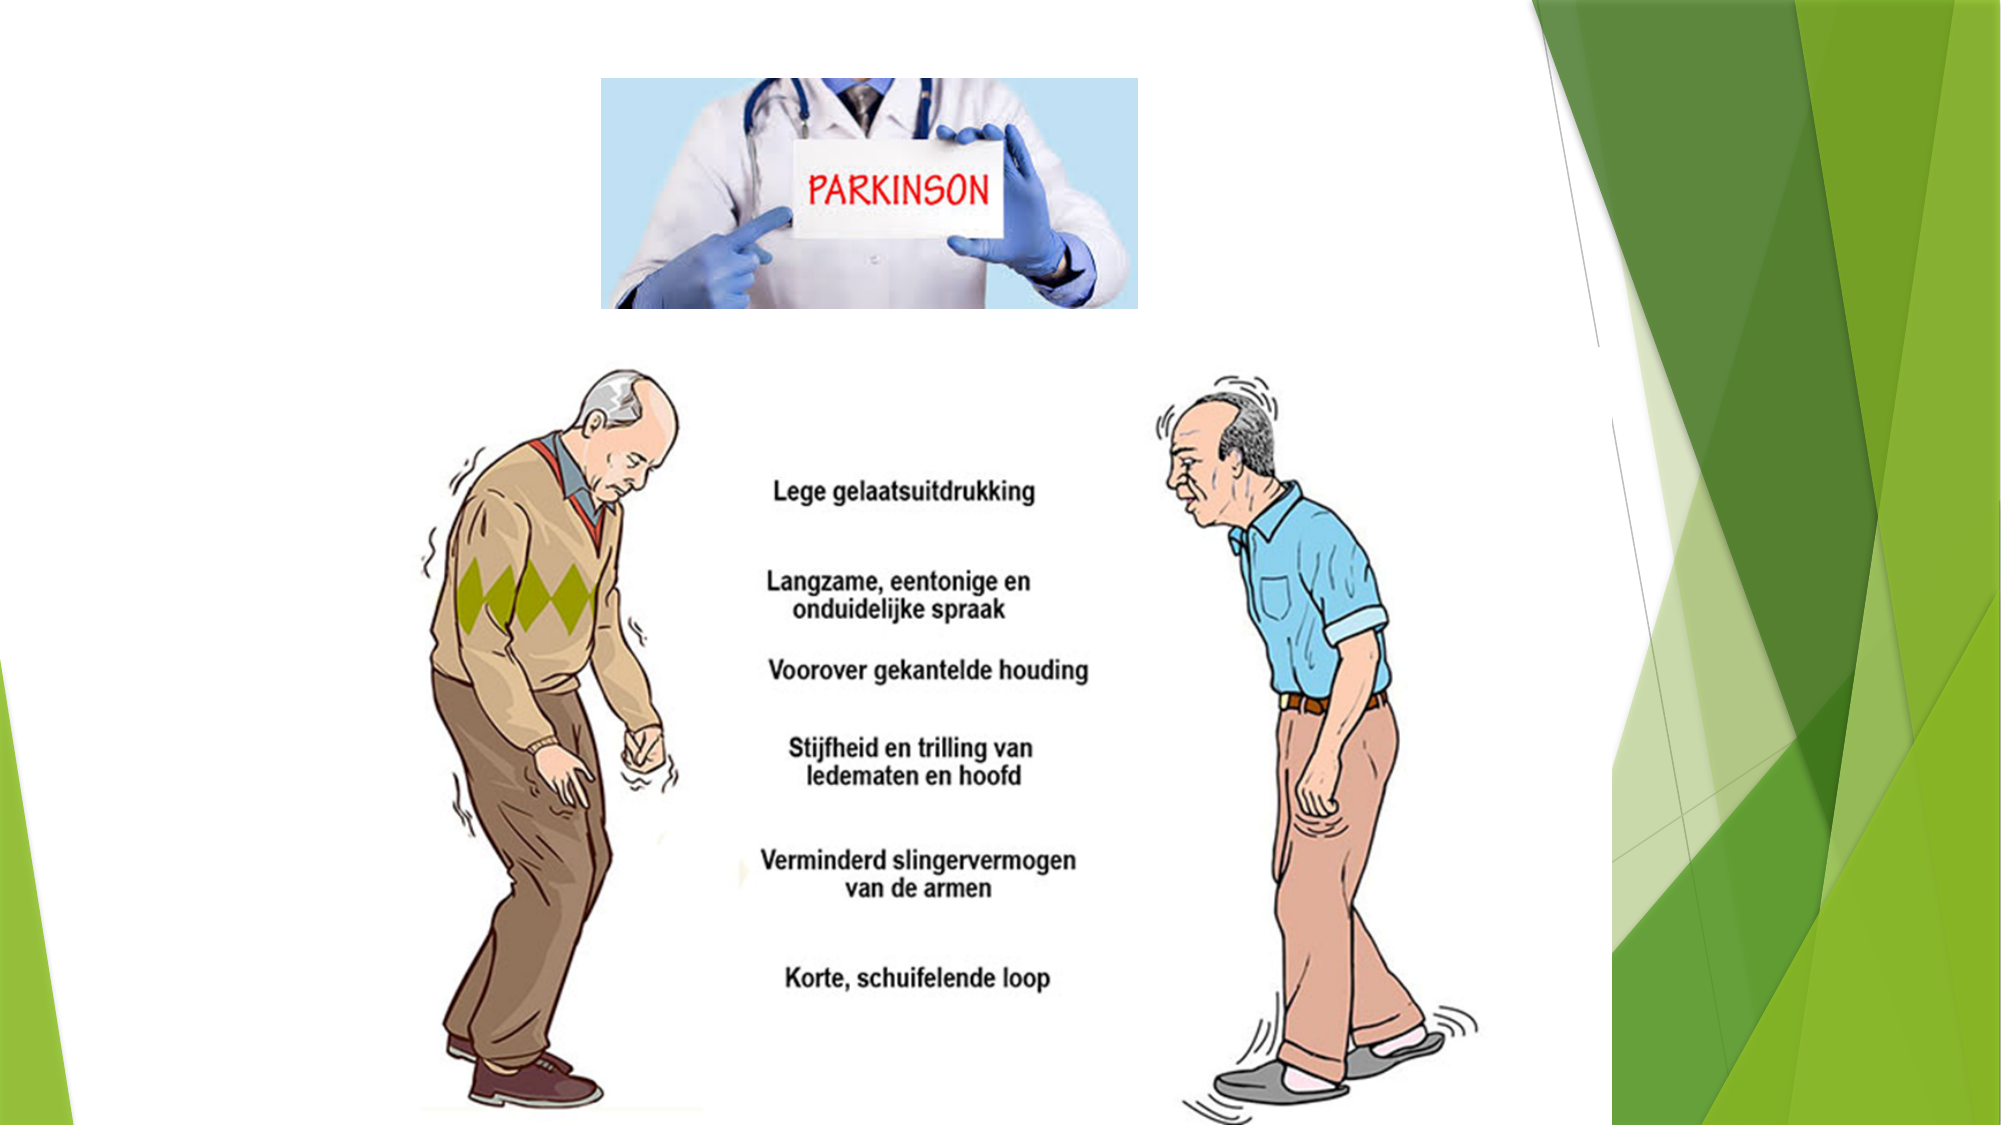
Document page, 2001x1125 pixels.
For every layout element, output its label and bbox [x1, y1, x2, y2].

picture [600, 78, 1138, 310]
picture [314, 346, 1613, 1125]
